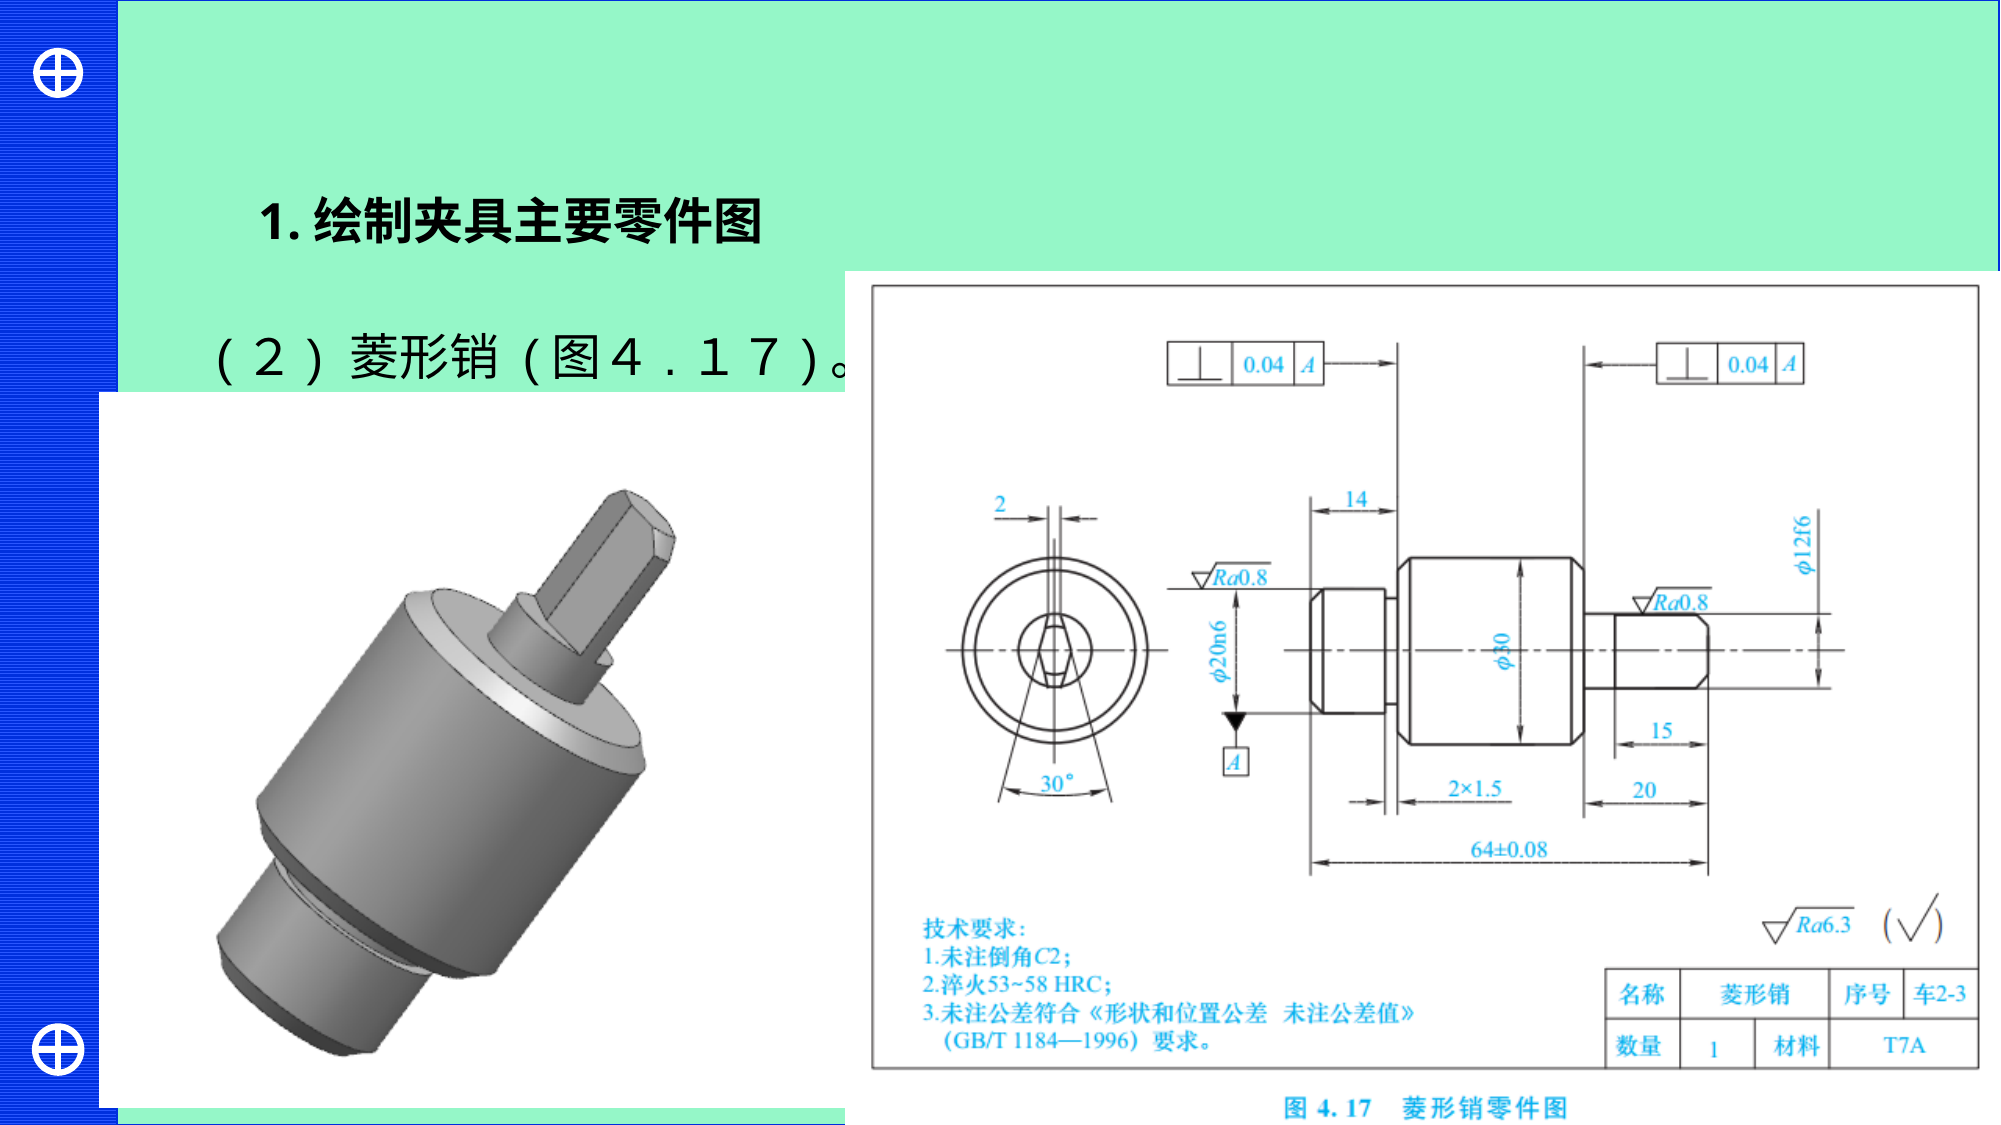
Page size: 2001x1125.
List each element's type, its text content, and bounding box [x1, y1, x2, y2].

picture [99, 271, 2000, 1125]
text_box 1.绘制夹具主要零件图 [243, 182, 1244, 258]
text_box (２) 菱形销 (图４.１７)。 [126, 287, 845, 392]
